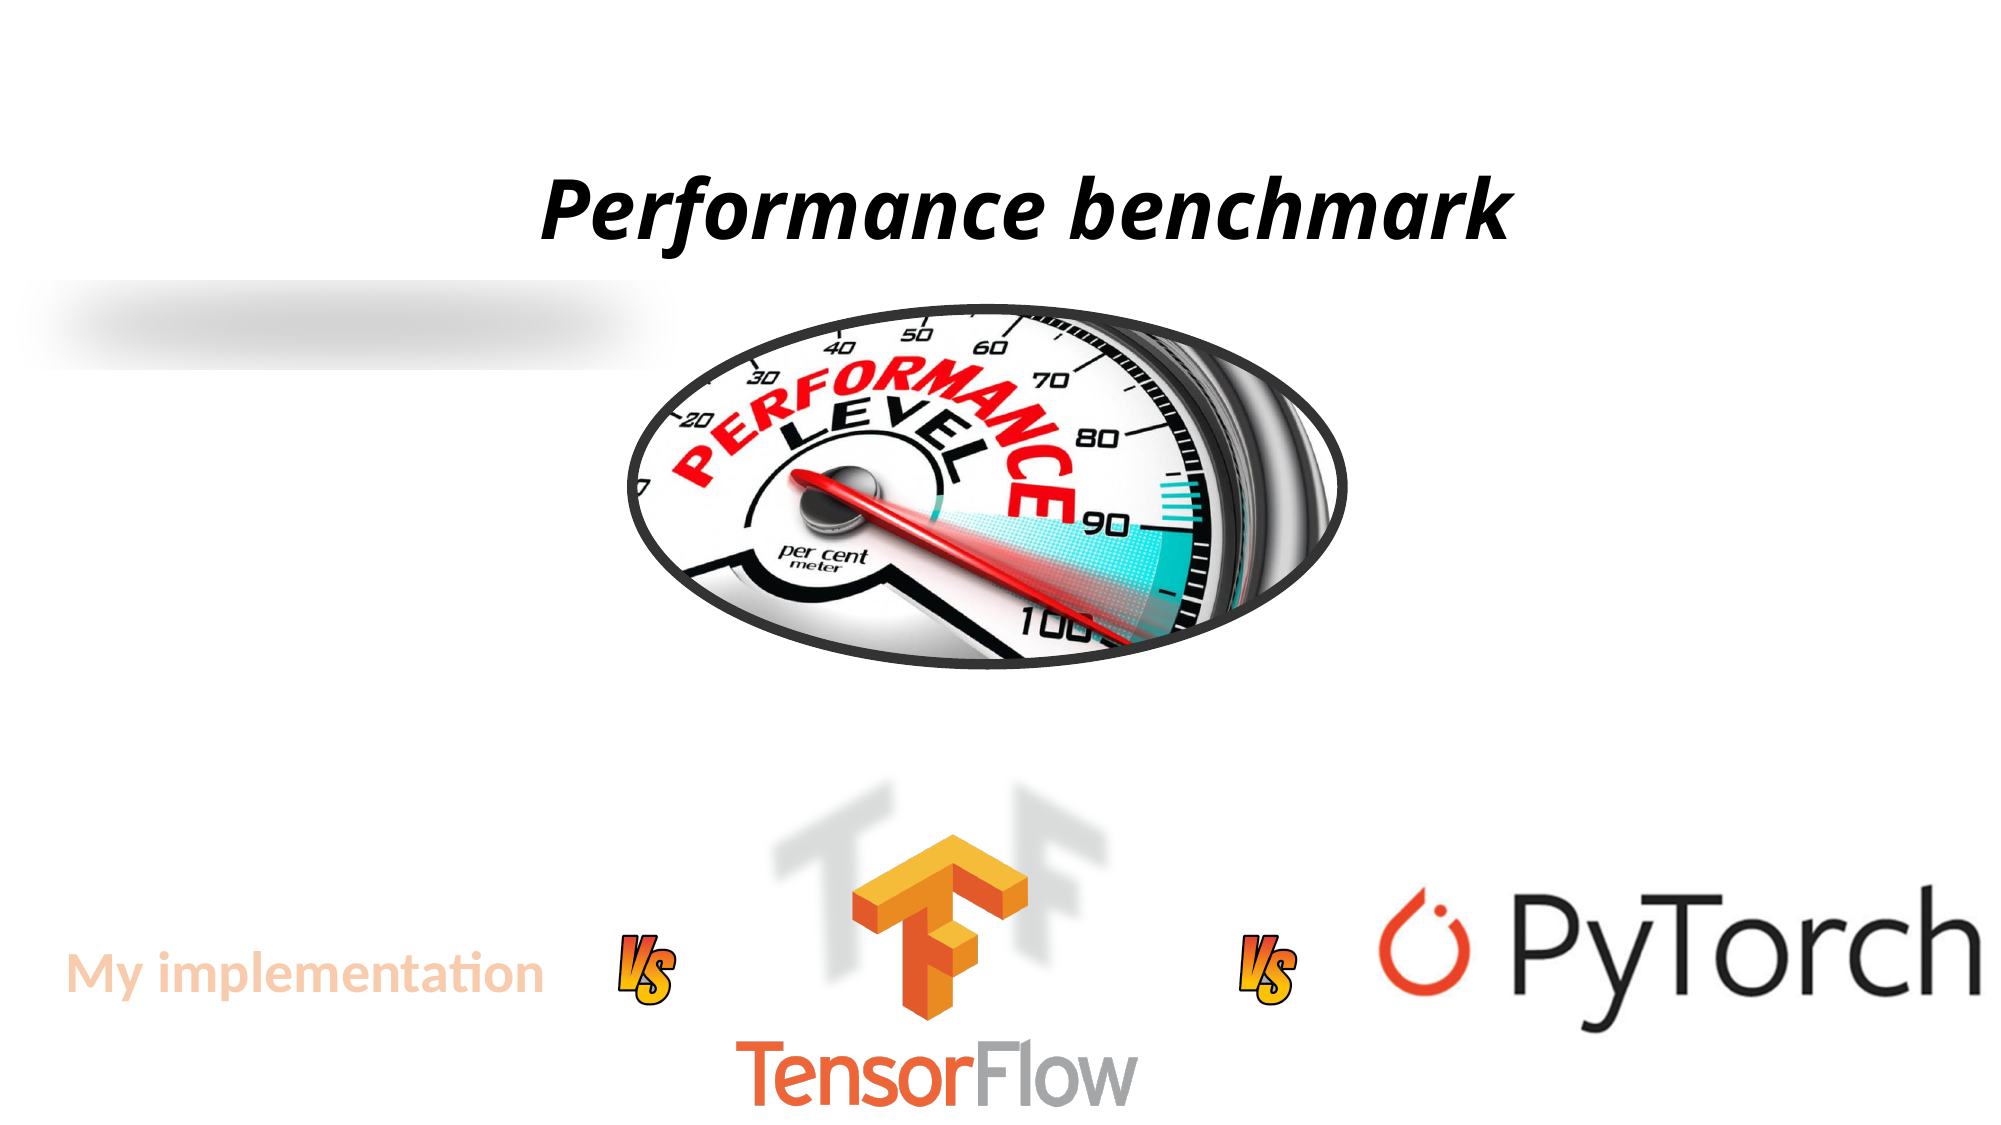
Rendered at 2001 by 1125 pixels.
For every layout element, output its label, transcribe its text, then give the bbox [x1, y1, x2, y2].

title Performance benchmark [276, 62, 1777, 455]
picture [729, 767, 1145, 1114]
picture [632, 309, 1343, 665]
picture [1205, 907, 1331, 1033]
picture [584, 907, 710, 1033]
text_box My implementation [50, 926, 561, 1012]
picture [1342, 877, 2000, 1063]
